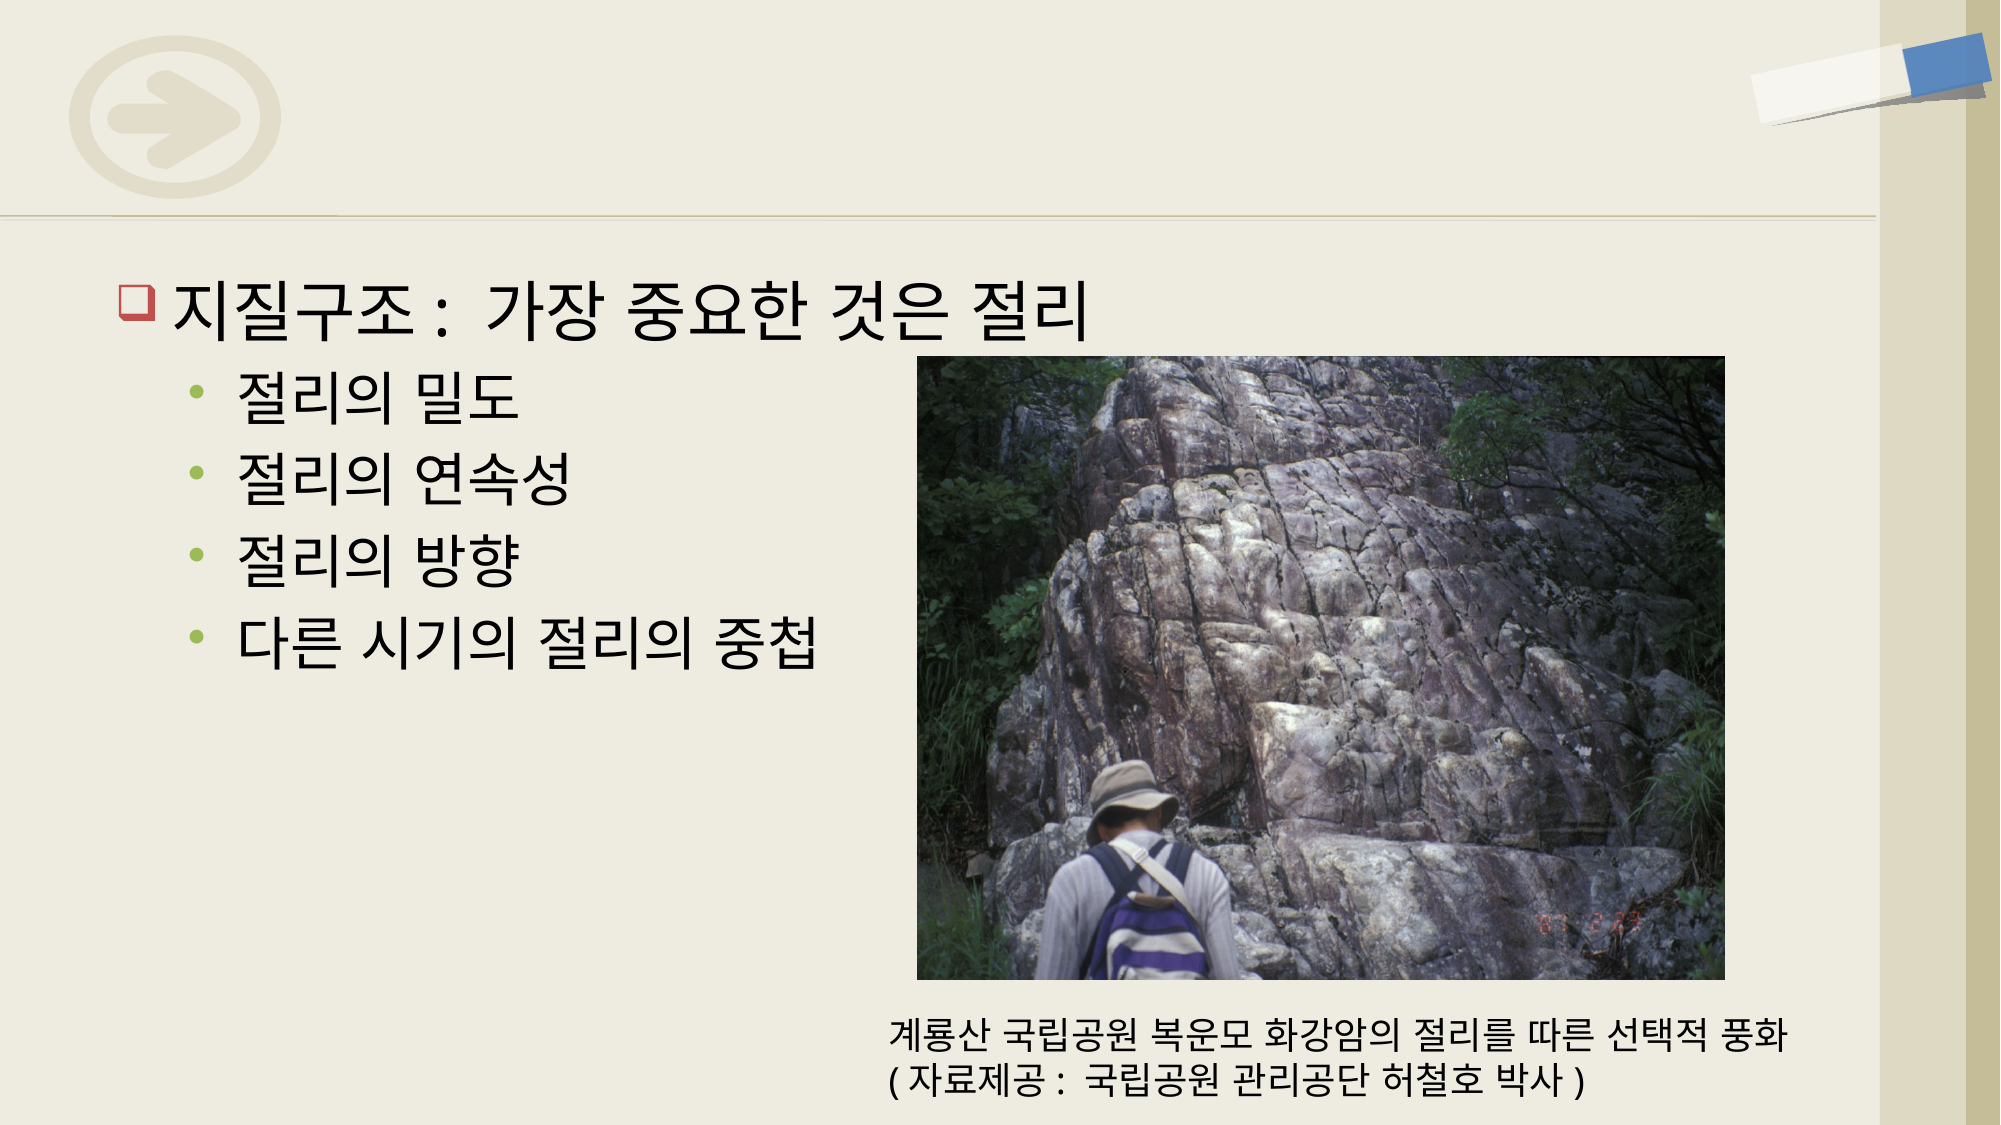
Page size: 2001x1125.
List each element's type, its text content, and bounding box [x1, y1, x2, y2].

picture [917, 356, 1726, 980]
text_box 계룡산 국립공원 복운모 화강암의 절리를 따른 선택적 풍화 (자료제공: 국립공원 관리공단 허철호 박사) [873, 1004, 1874, 1110]
list 지질구조: 가장 중요한 것은 절리 절리의 밀도 절리의 연속성 절리의 방향 다른 시기의 절리의 중첩 [99, 262, 1874, 1005]
